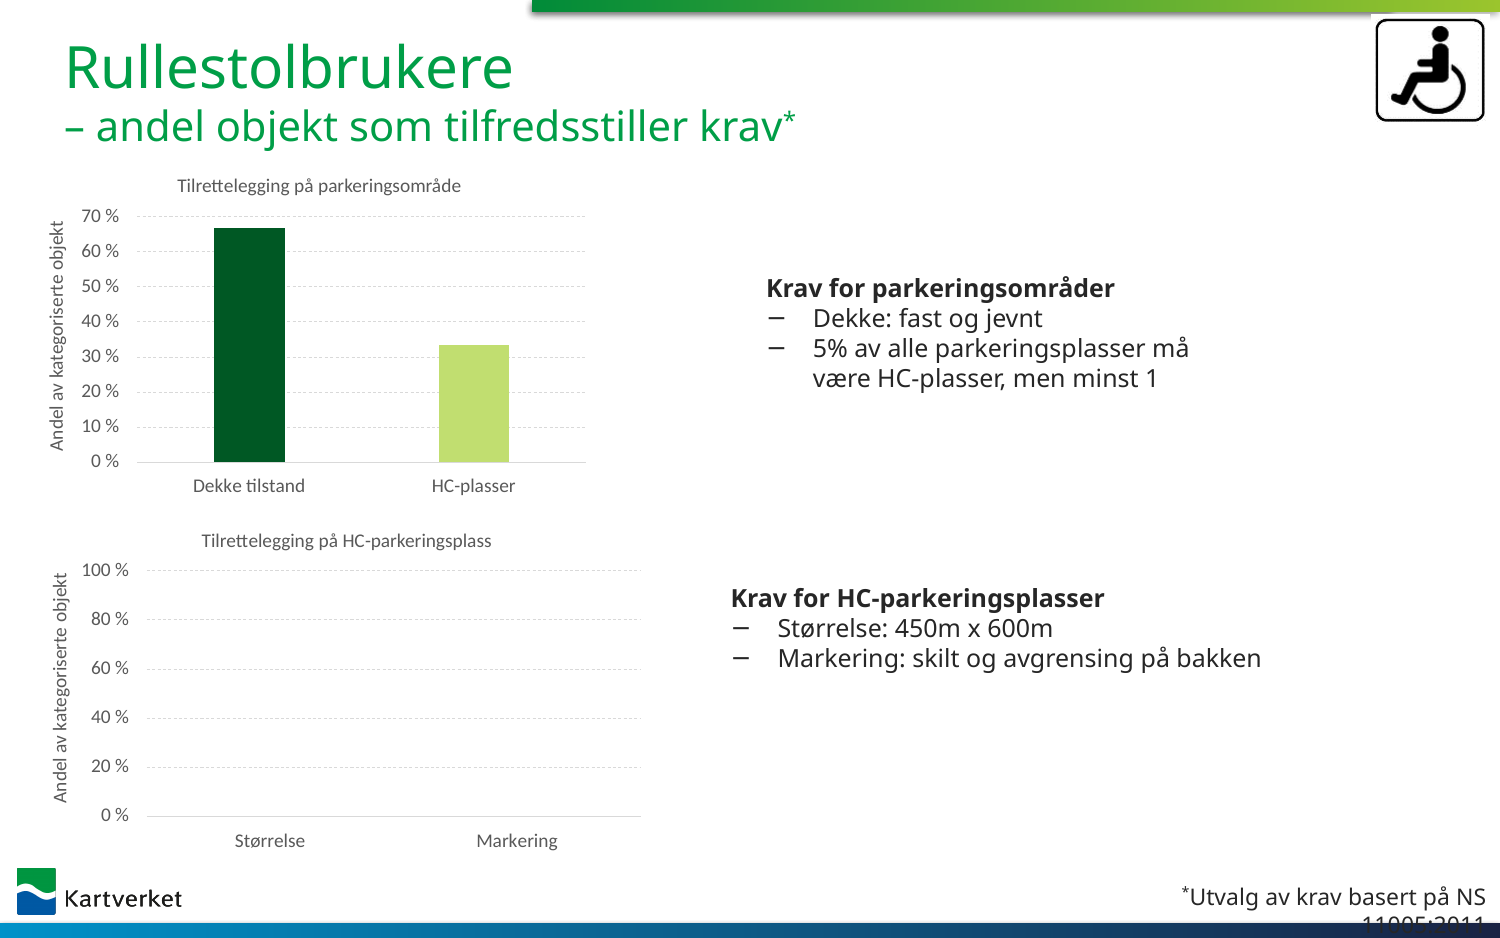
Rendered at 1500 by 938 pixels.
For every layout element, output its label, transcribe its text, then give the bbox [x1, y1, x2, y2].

text_box Rullestolbrukere – andel objekt som tilfredsstiller krav* [49, 23, 1431, 158]
text_box Krav for parkeringsområder Dekke: fast og jevnt 5% av alle parkeringsplasser må være HC-plasser, men minst 1 [751, 264, 1232, 400]
picture [41, 520, 652, 859]
text_box Krav for HC-parkeringsplasser Størrelse: 450m x 600m Markering: skilt og avgrensing på bakken [715, 574, 1278, 680]
picture [41, 166, 598, 505]
text_box *Utvalg av krav basert på NS 11005:2011 [1068, 873, 1500, 938]
picture [1371, 13, 1491, 127]
